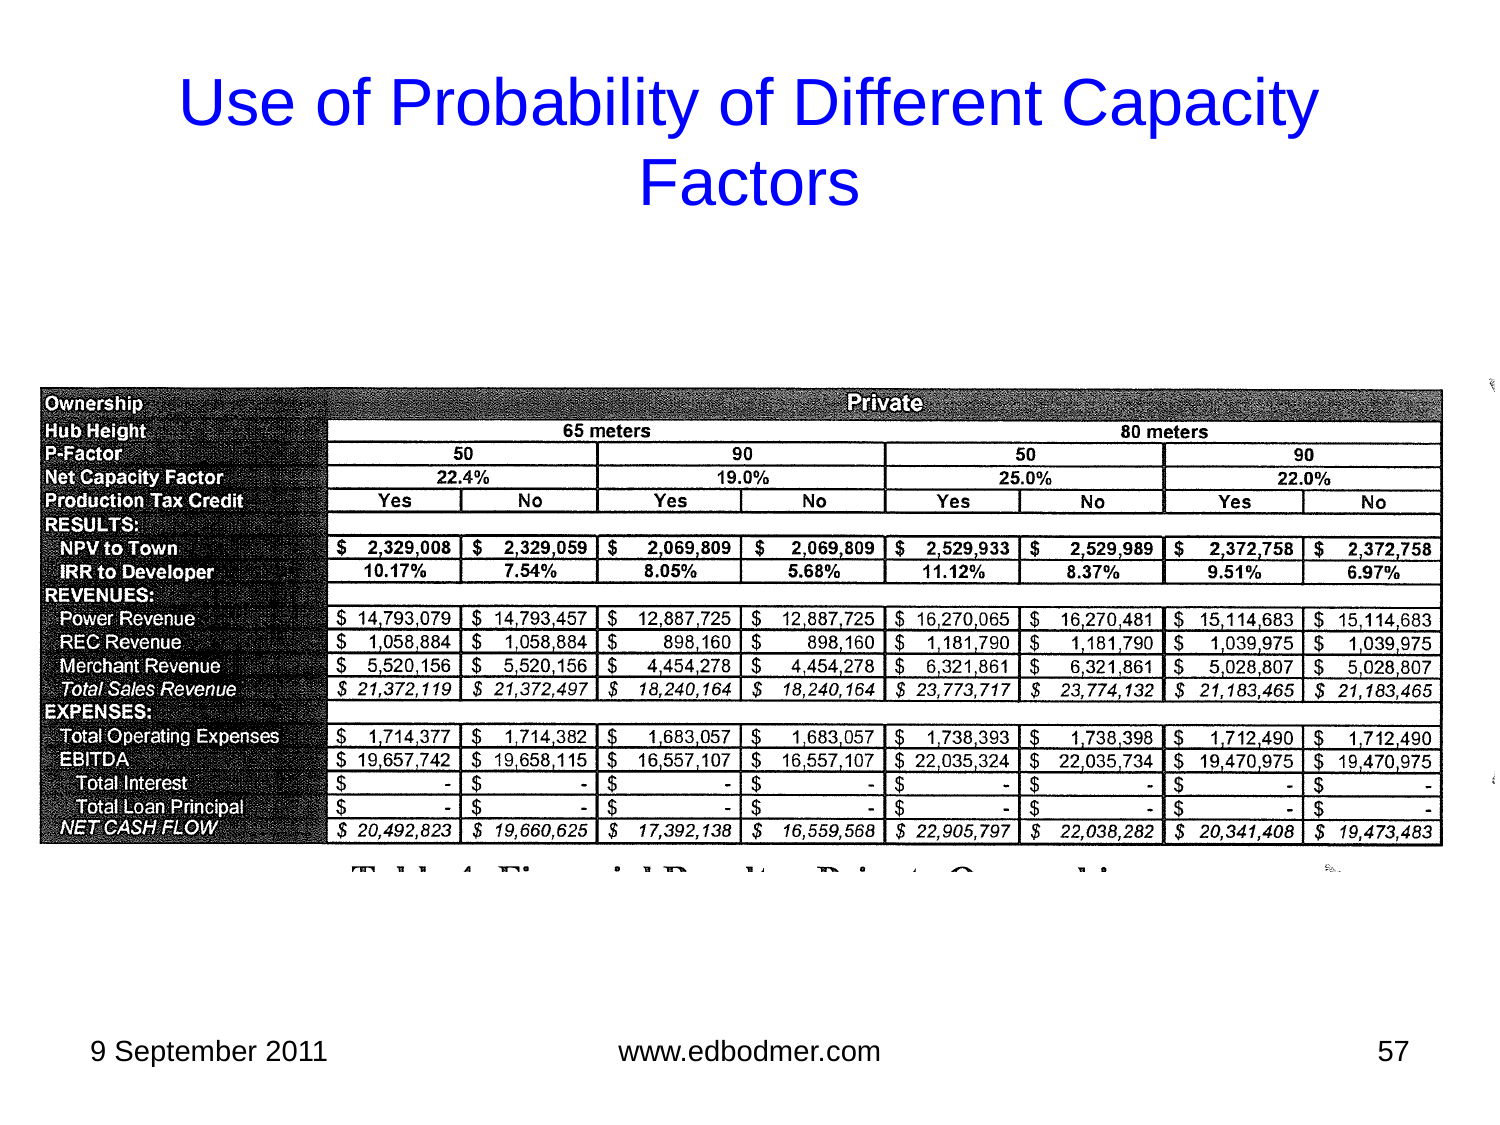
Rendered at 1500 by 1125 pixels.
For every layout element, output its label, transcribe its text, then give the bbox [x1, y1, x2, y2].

slide_number 57 [1074, 1024, 1426, 1103]
title Use of Probability of Different Capacity Factors [74, 44, 1426, 233]
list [1, 349, 1496, 872]
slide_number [74, 1024, 426, 1103]
footer www.edbodmer.com [512, 1024, 988, 1103]
